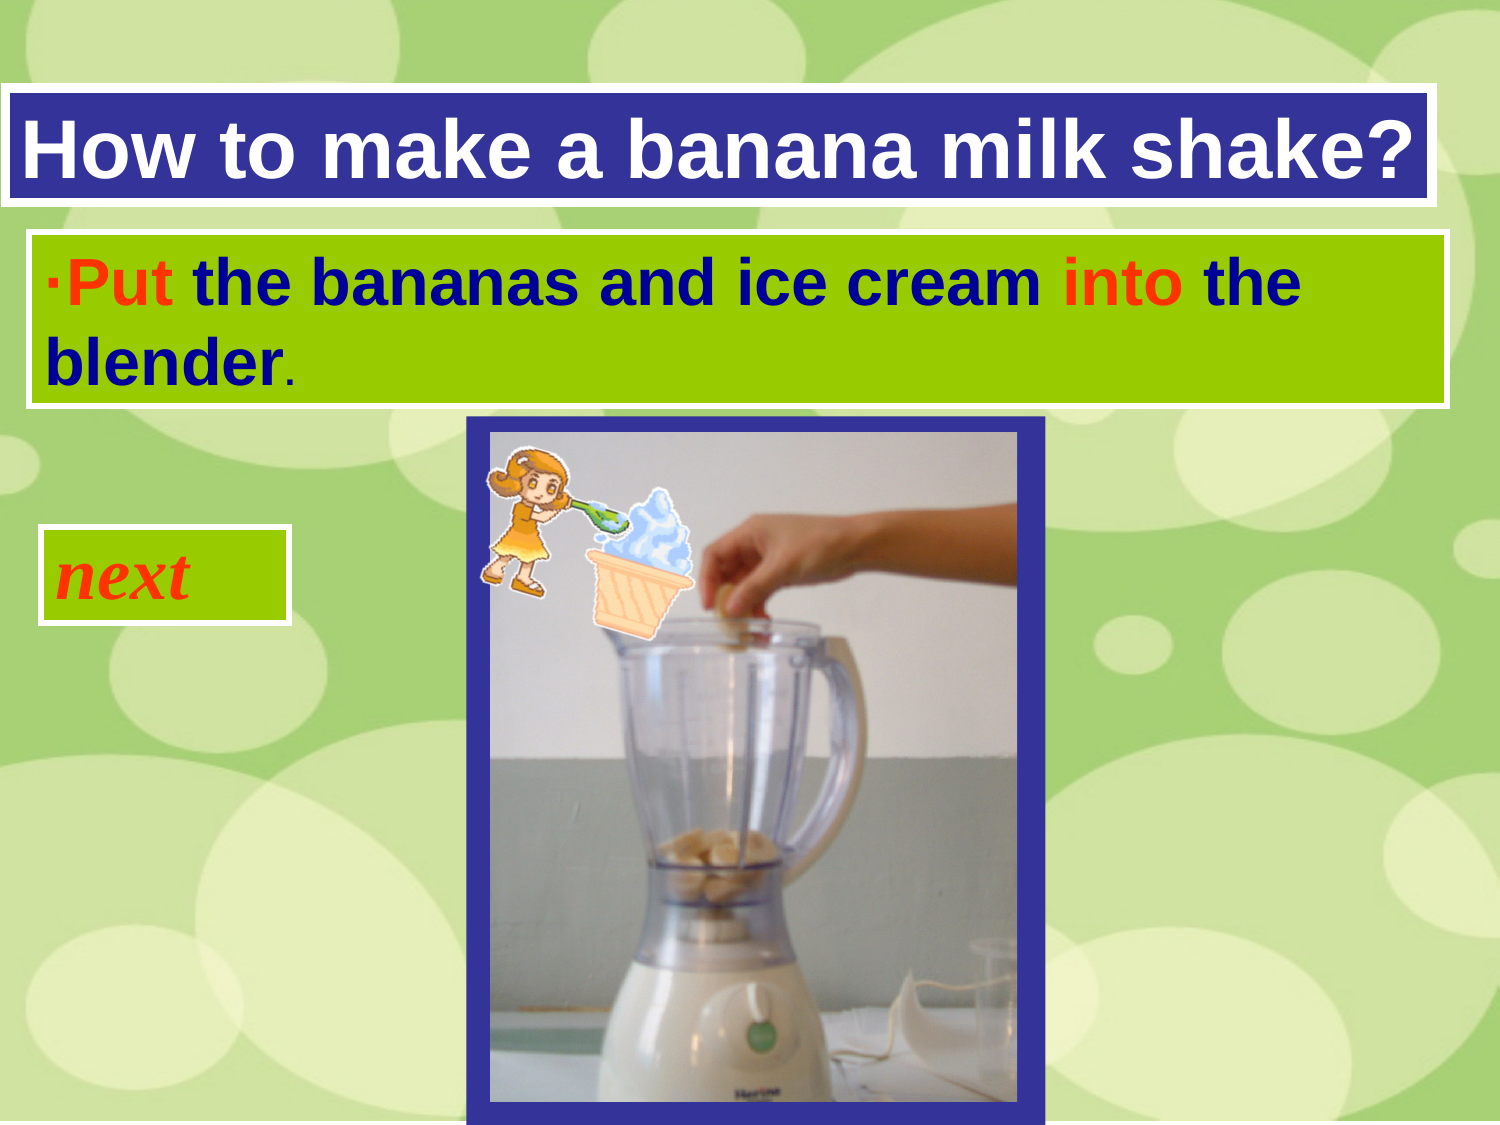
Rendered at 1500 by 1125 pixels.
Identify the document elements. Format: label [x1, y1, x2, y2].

text_box [466, 416, 1046, 1125]
picture [0, 0, 1500, 1122]
